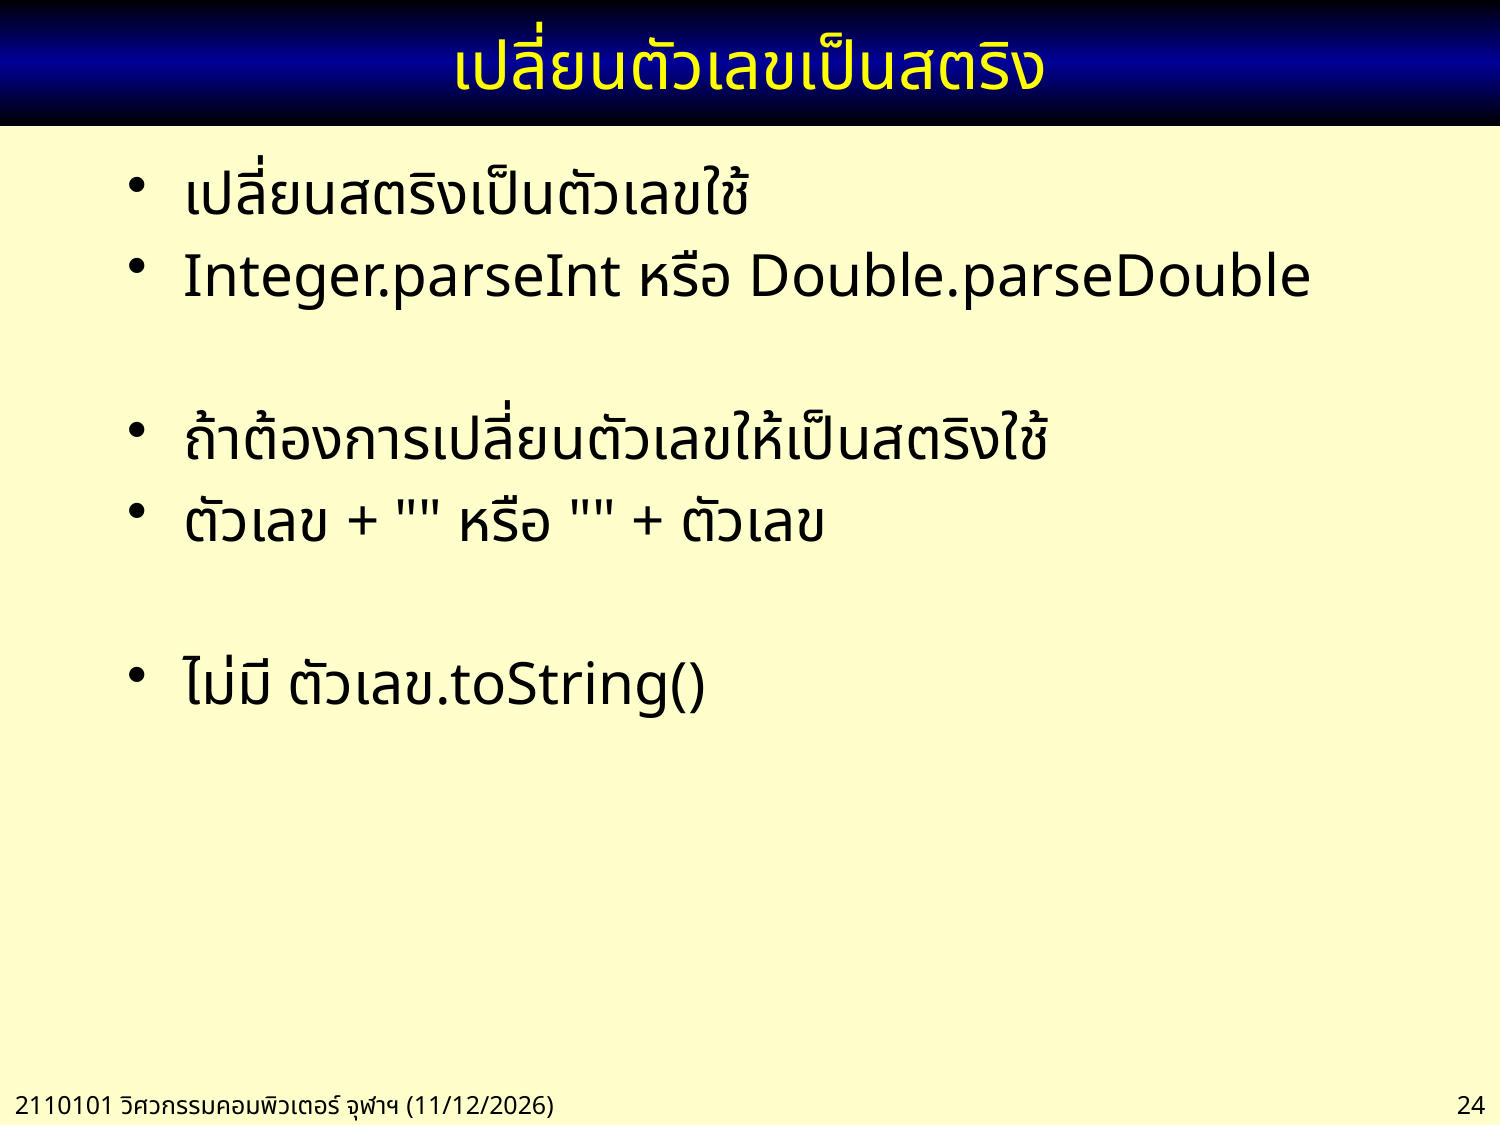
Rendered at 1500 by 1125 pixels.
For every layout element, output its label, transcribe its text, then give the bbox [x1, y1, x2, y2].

title เปลี่ยนตัวเลขเป็นสตริง [0, 0, 1500, 126]
list เปลี่ยนสตริงเป็นตัวเลขใช้ Integer.parseInt หรือ Double.parseDouble ถ้าต้องการเปลี่ยนตัวเลขให้เป็นสตริงใช้ ตัวเลข + "" หรือ "" + ตัวเลข ไม่มี ตัวเลข.toString() [112, 148, 1412, 987]
